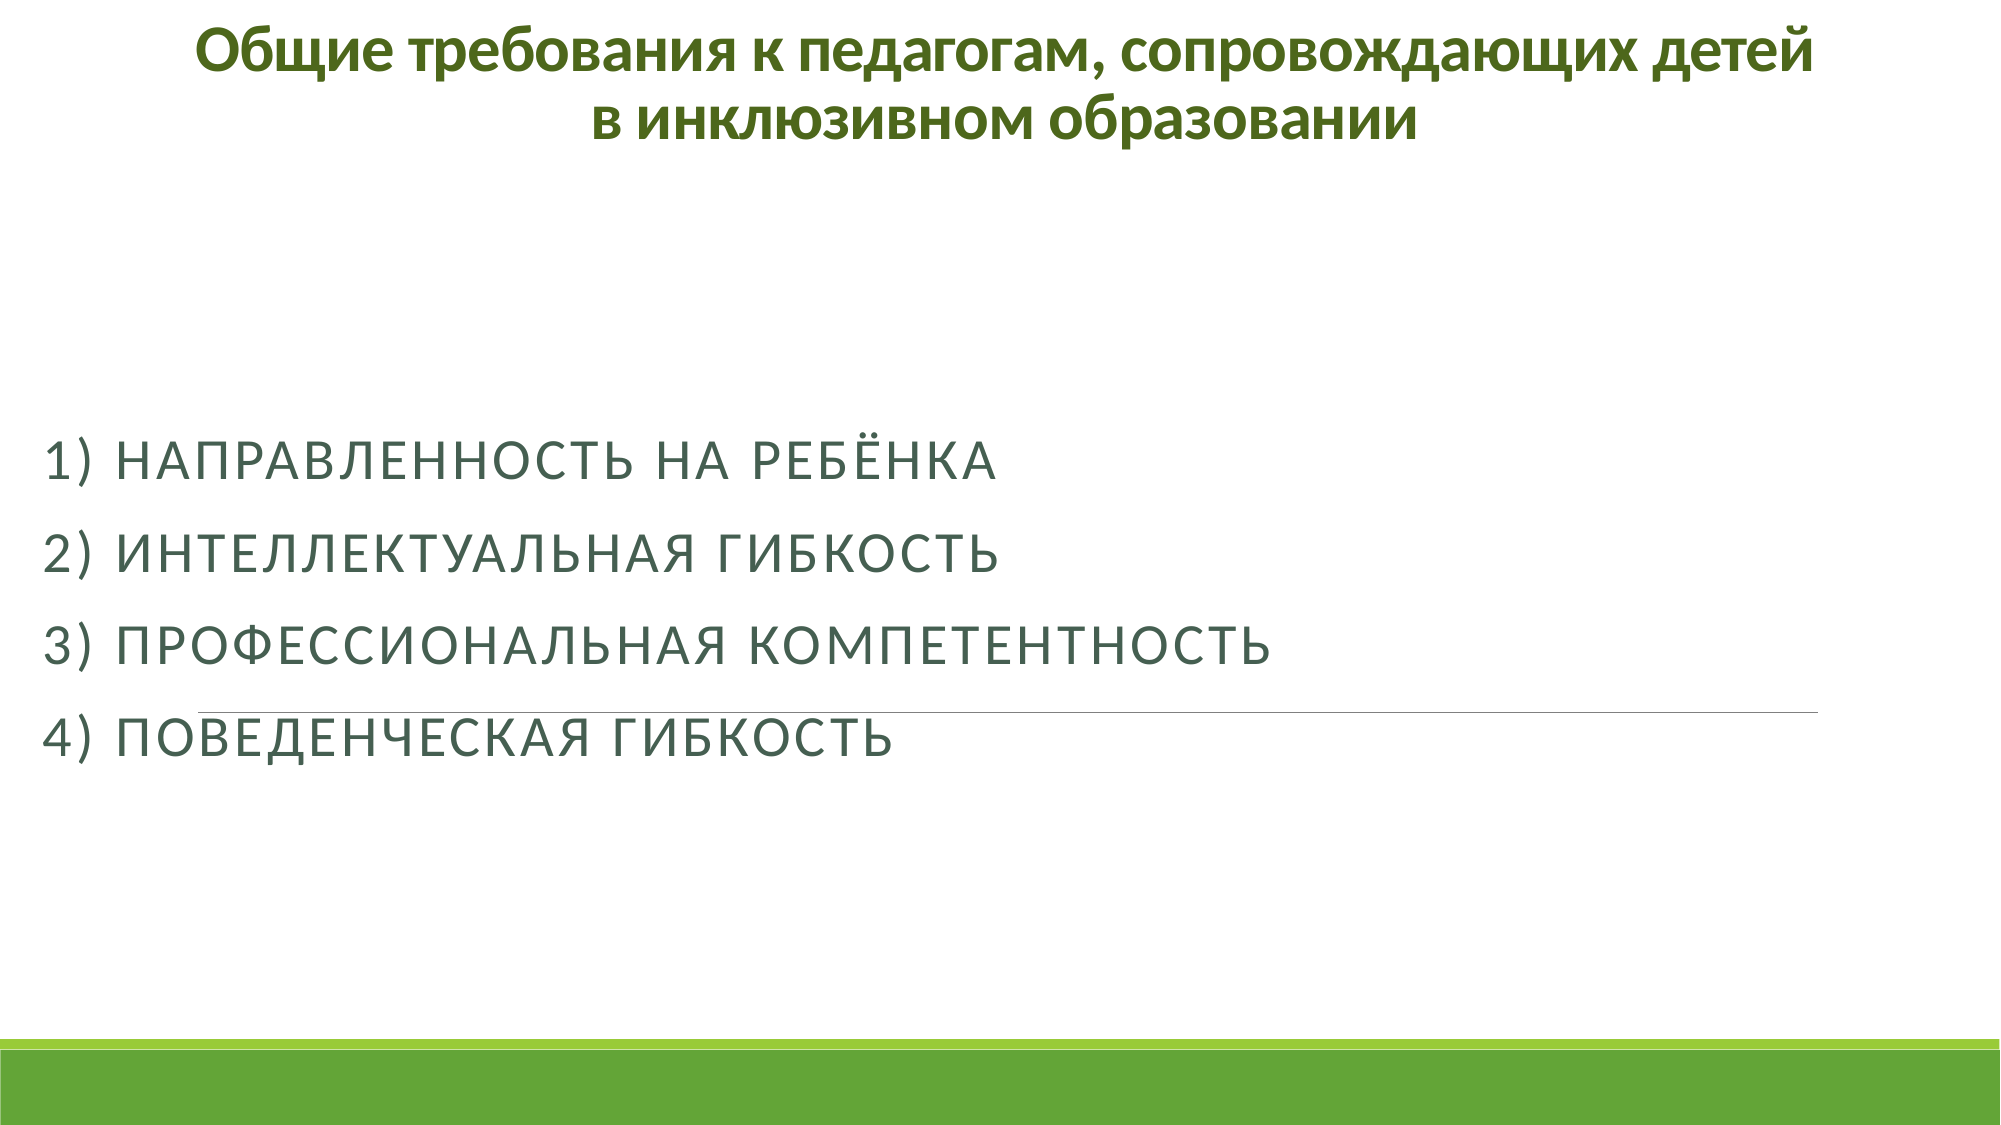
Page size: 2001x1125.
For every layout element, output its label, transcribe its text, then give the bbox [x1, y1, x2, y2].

title Общие требования к педагогам, сопровождающих детей в инклюзивном образовании [179, 47, 1830, 302]
list 1) направленность на ребёнка 2) интеллектуальная гибкость 3) профессиональная компетентность 4) поведенческая гибкость [27, 302, 1951, 963]
